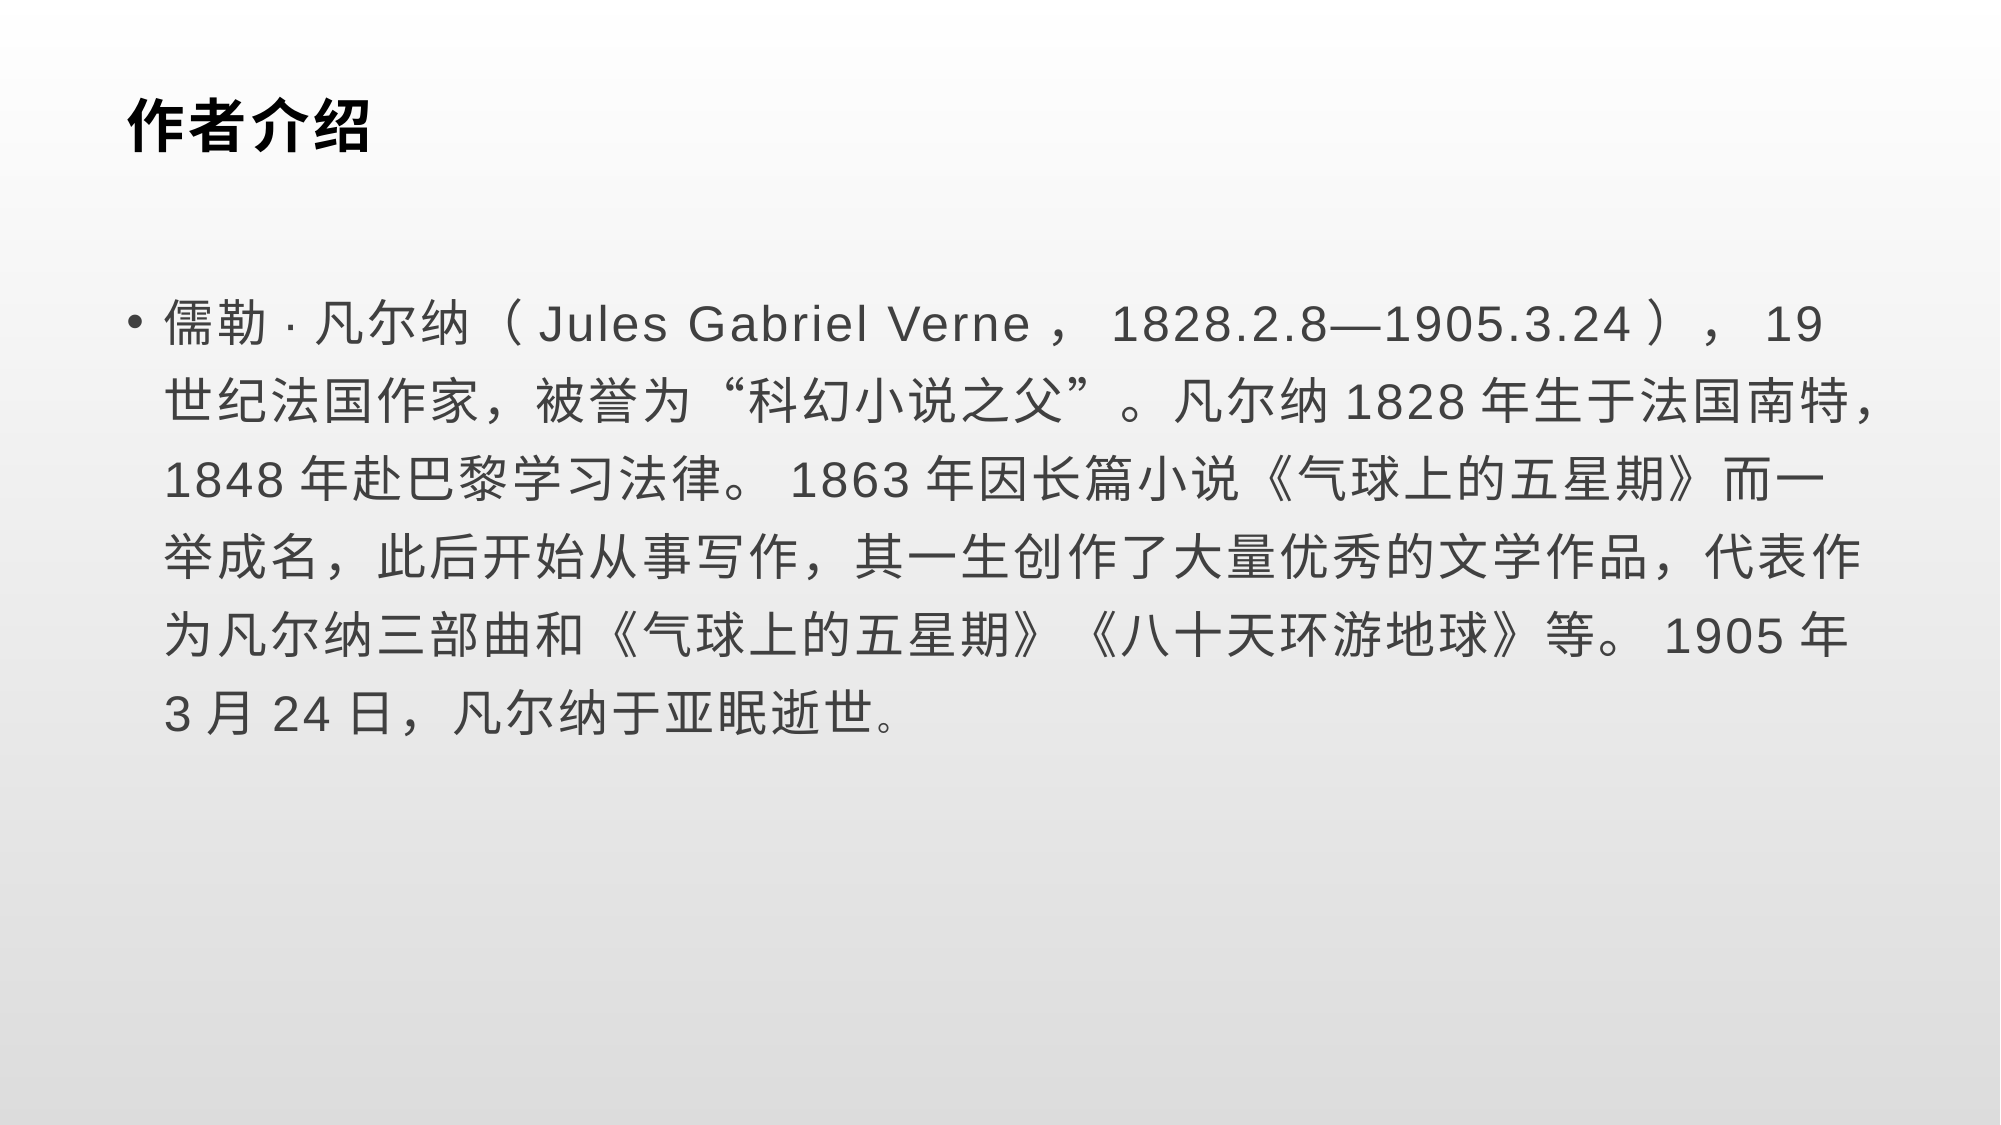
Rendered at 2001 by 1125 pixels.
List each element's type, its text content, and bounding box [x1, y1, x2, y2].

title 作者介绍 [109, 70, 1891, 178]
list 儒勒·凡尔纳（Jules Gabriel Verne，1828.2.8—1905.3.24），19世纪法国作家，被誉为“科幻小说之父”。凡尔纳1828年生于法国南特，1848年赴巴黎学习法律。1863年因长篇小说《气球上的五星期》而一举成名，此后开始从事写作，其一生创作了大量优秀的文学作品，代表作为凡尔纳三部曲和《气球上的五星期》《八十天环游地球》等。1905年3月24日，凡尔纳于亚眠逝世。 [109, 212, 1891, 1040]
